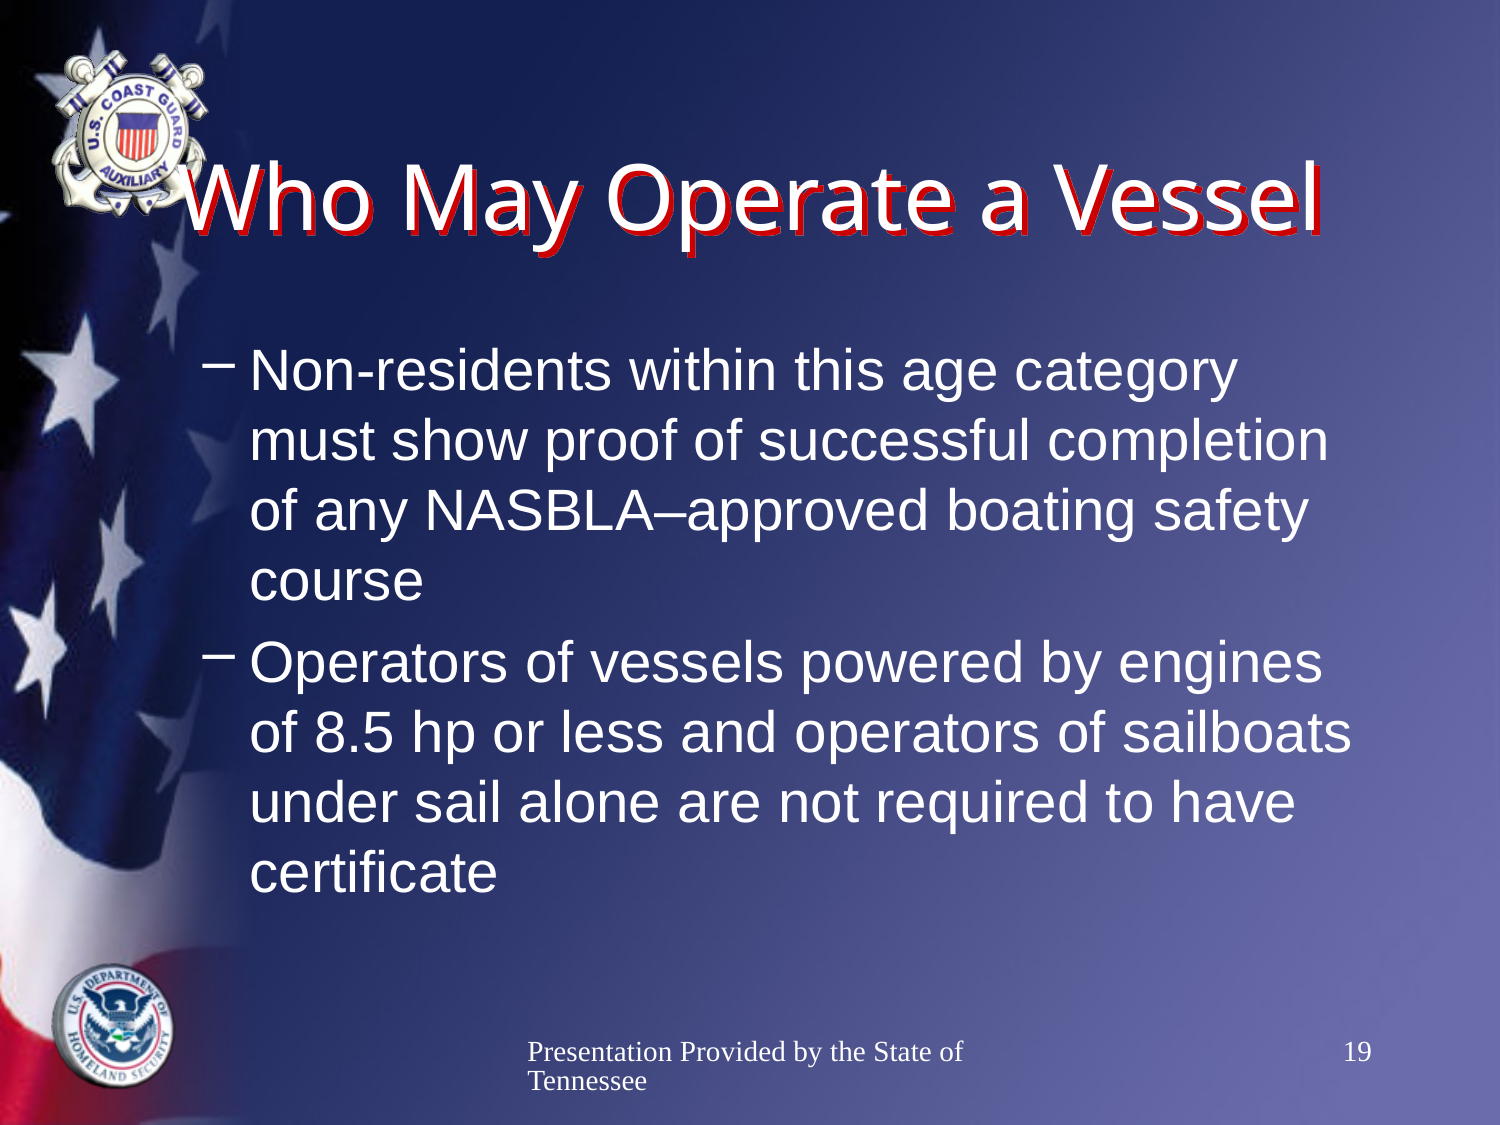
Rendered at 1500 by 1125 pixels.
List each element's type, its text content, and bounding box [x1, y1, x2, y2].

picture [0, 0, 1500, 1125]
slide_number 19 [1074, 1025, 1388, 1100]
list Non-residents within this age category must show proof of successful completion of any NASBLA–approved boating safety course Operators of vessels powered by engines of 8.5 hp or less and operators of sailboats under sail alone are not required to have certificate [112, 324, 1388, 1000]
footer Presentation Provided by the State of Tennessee [512, 1025, 988, 1100]
title Who May Operate a Vessel [112, 99, 1388, 288]
